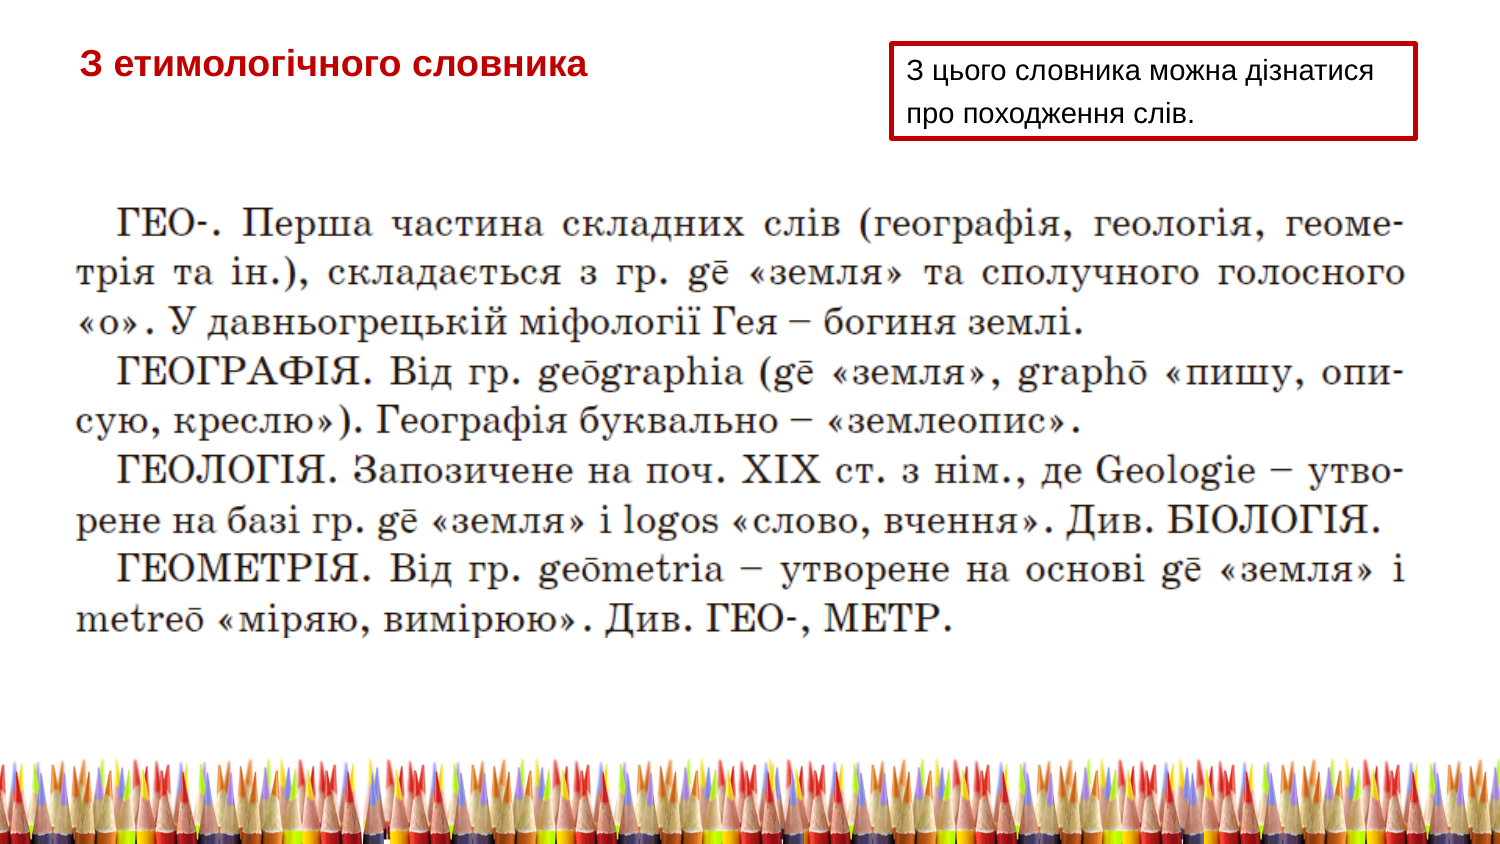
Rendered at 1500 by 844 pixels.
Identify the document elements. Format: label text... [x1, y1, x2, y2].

text_box З цього словника можна дізнатися про походження слів. [891, 43, 1416, 139]
picture [52, 197, 1471, 639]
text_box З етимологічного словника [64, 32, 715, 137]
picture [0, 756, 1500, 844]
